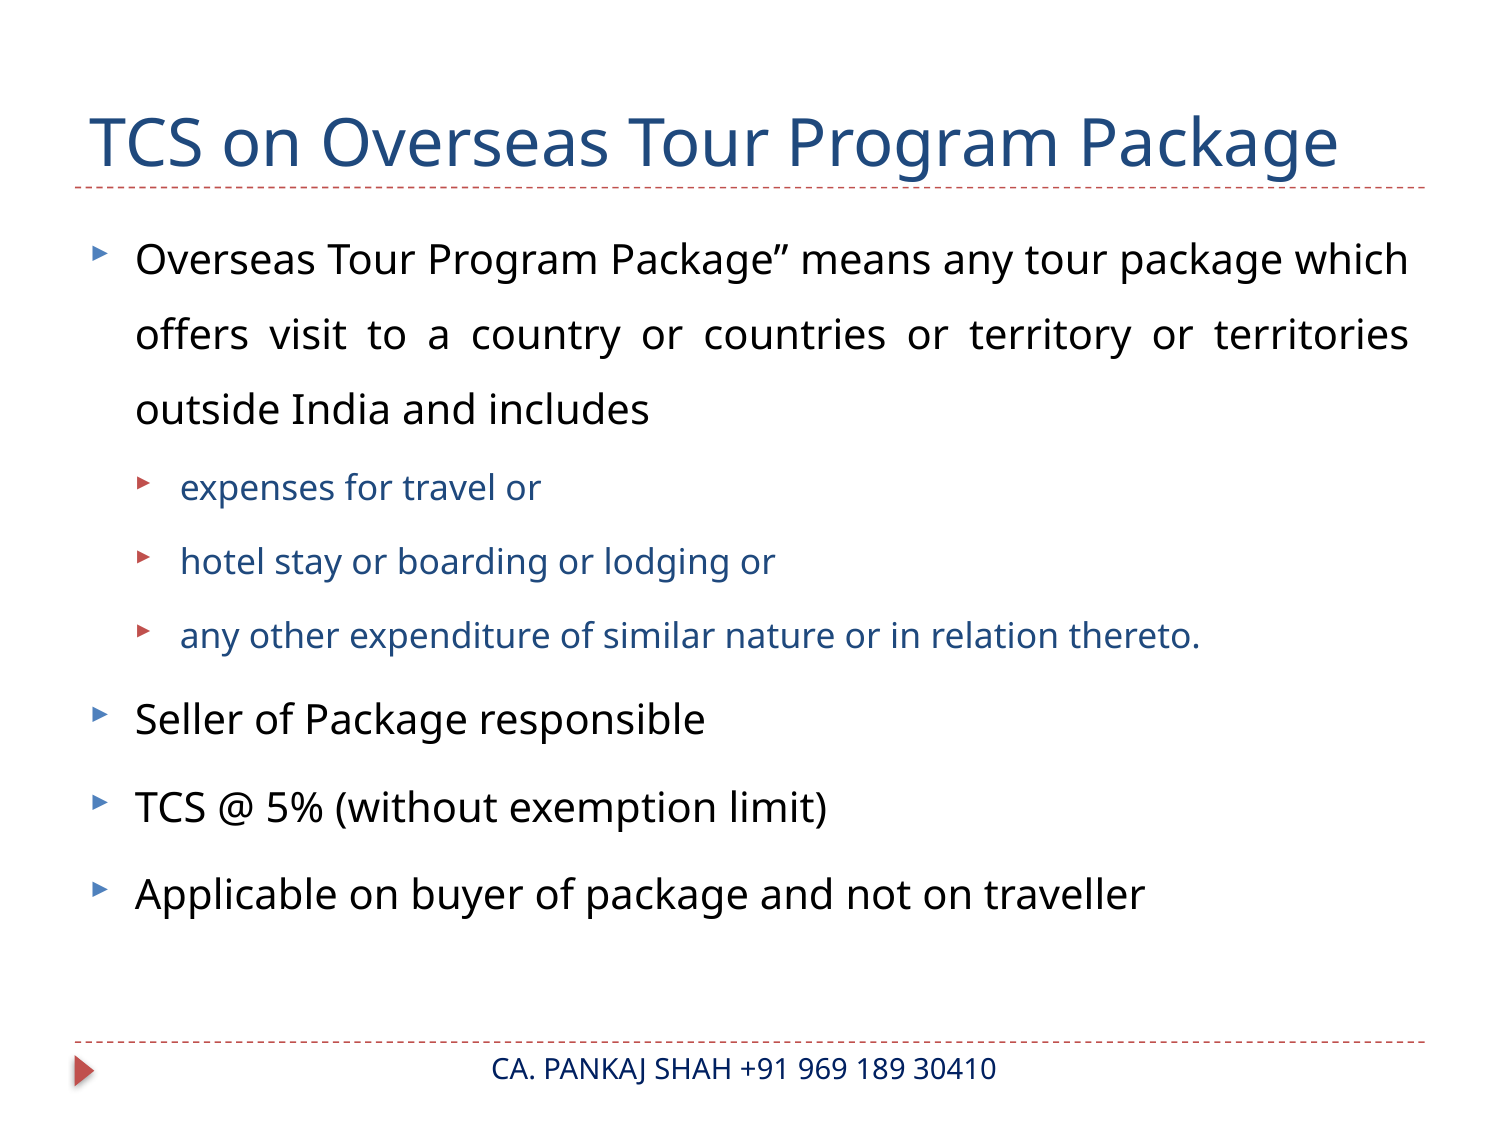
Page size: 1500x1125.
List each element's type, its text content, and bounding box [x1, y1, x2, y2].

list Overseas Tour Program Package” means any tour package which offers visit to a country or countries or territory or territories outside India and includes expenses for travel or hotel stay or boarding or lodging or any other expenditure of similar nature or in relation thereto. Seller of Package responsible TCS @ 5% (without exemption limit) Applicable on buyer of package and not on traveller [75, 200, 1425, 1010]
text_box CA. PANKAJ SHAH +91 969 189 30410 [210, 1042, 1278, 1093]
title TCS on Overseas Tour Program Package [75, 24, 1425, 188]
